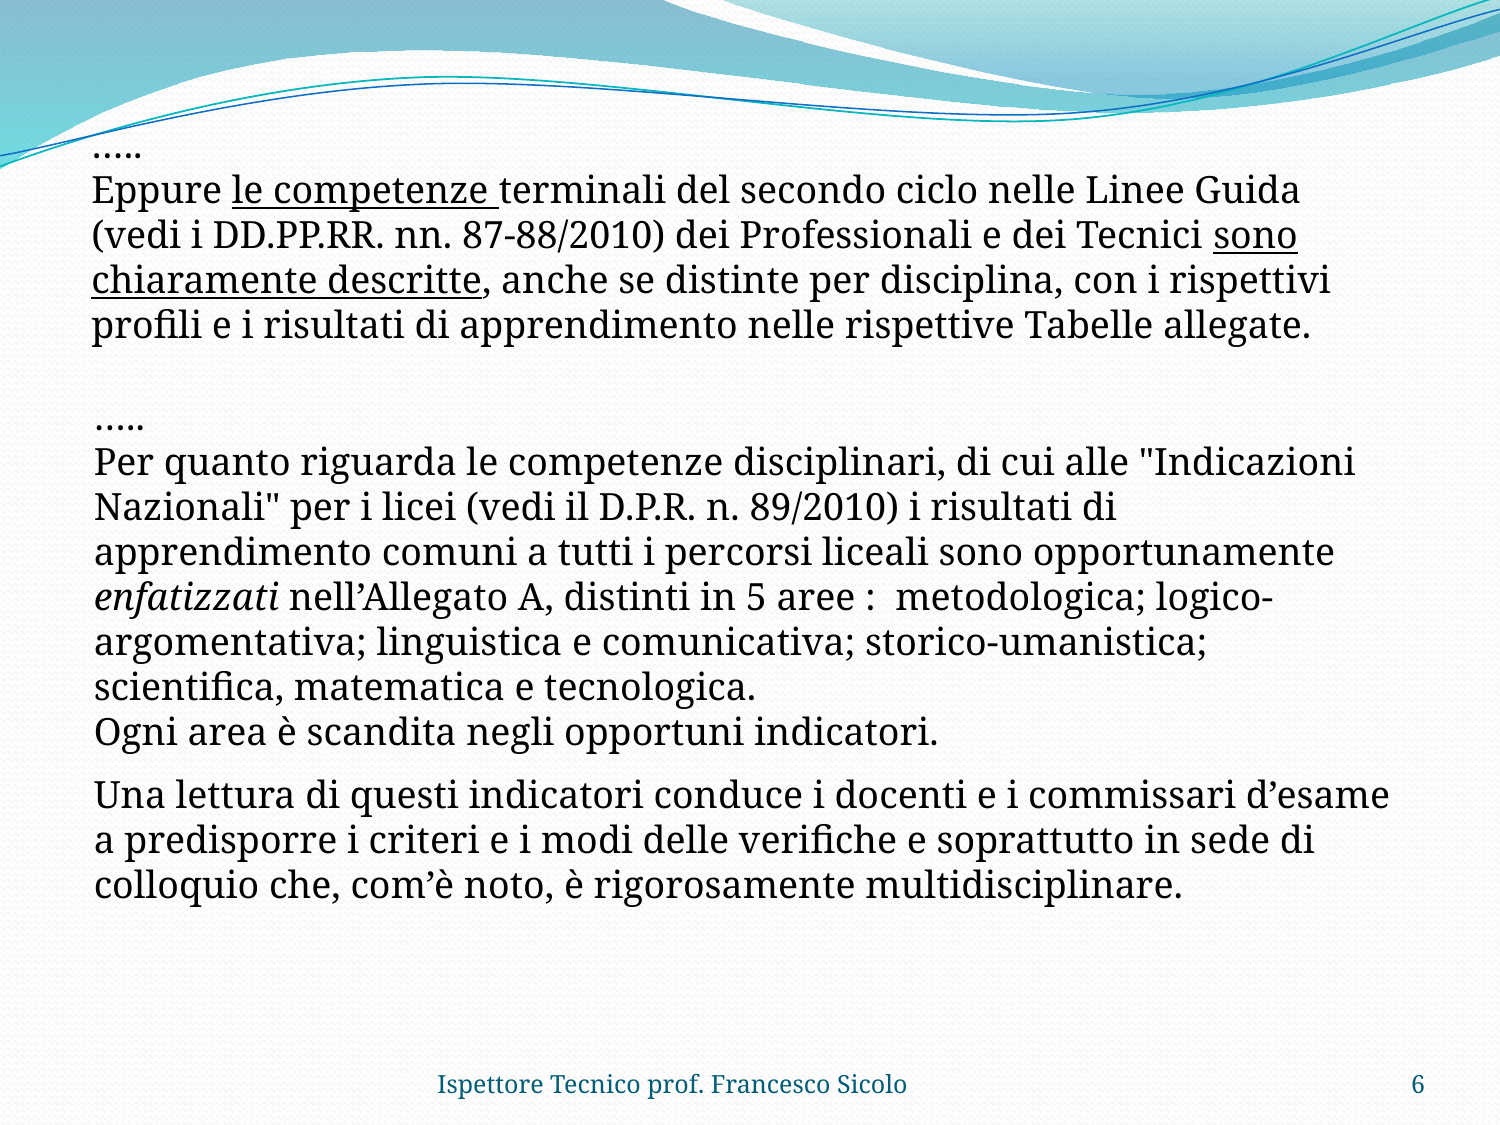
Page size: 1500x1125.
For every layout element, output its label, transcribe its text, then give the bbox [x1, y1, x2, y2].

text_box Una lettura di questi indicatori conduce i docenti e i commissari d’esame a predisporre i criteri e i modi delle verifiche e soprattutto in sede di colloquio che, com’è noto, è rigorosamente multidisciplinare. [78, 763, 1412, 913]
slide_number 6 [1299, 1042, 1425, 1103]
footer Ispettore Tecnico prof. Francesco Sicolo [437, 1042, 988, 1103]
text_box ….. Per quanto riguarda le competenze disciplinari, di cui alle "Indicazioni Nazionali" per i licei (vedi il D.P.R. n. 89/2010) i risultati di apprendimento comuni a tutti i percorsi liceali sono opportunamente enfatizzati nell’Allegato A, distinti in 5 aree : metodologica; logico-argomentativa; linguistica e comunicativa; storico-umanistica; scientifica, matematica e tecnologica. Ogni area è scandita negli opportuni indicatori. [78, 385, 1412, 760]
text_box ….. Eppure le competenze terminali del secondo ciclo nelle Linee Guida (vedi i DD.PP.RR. nn. 87-88/2010) dei Professionali e dei Tecnici sono chiaramente descritte, anche se distinte per disciplina, con i rispettivi profili e i risultati di apprendimento nelle rispettive Tabelle allegate. [76, 113, 1400, 354]
